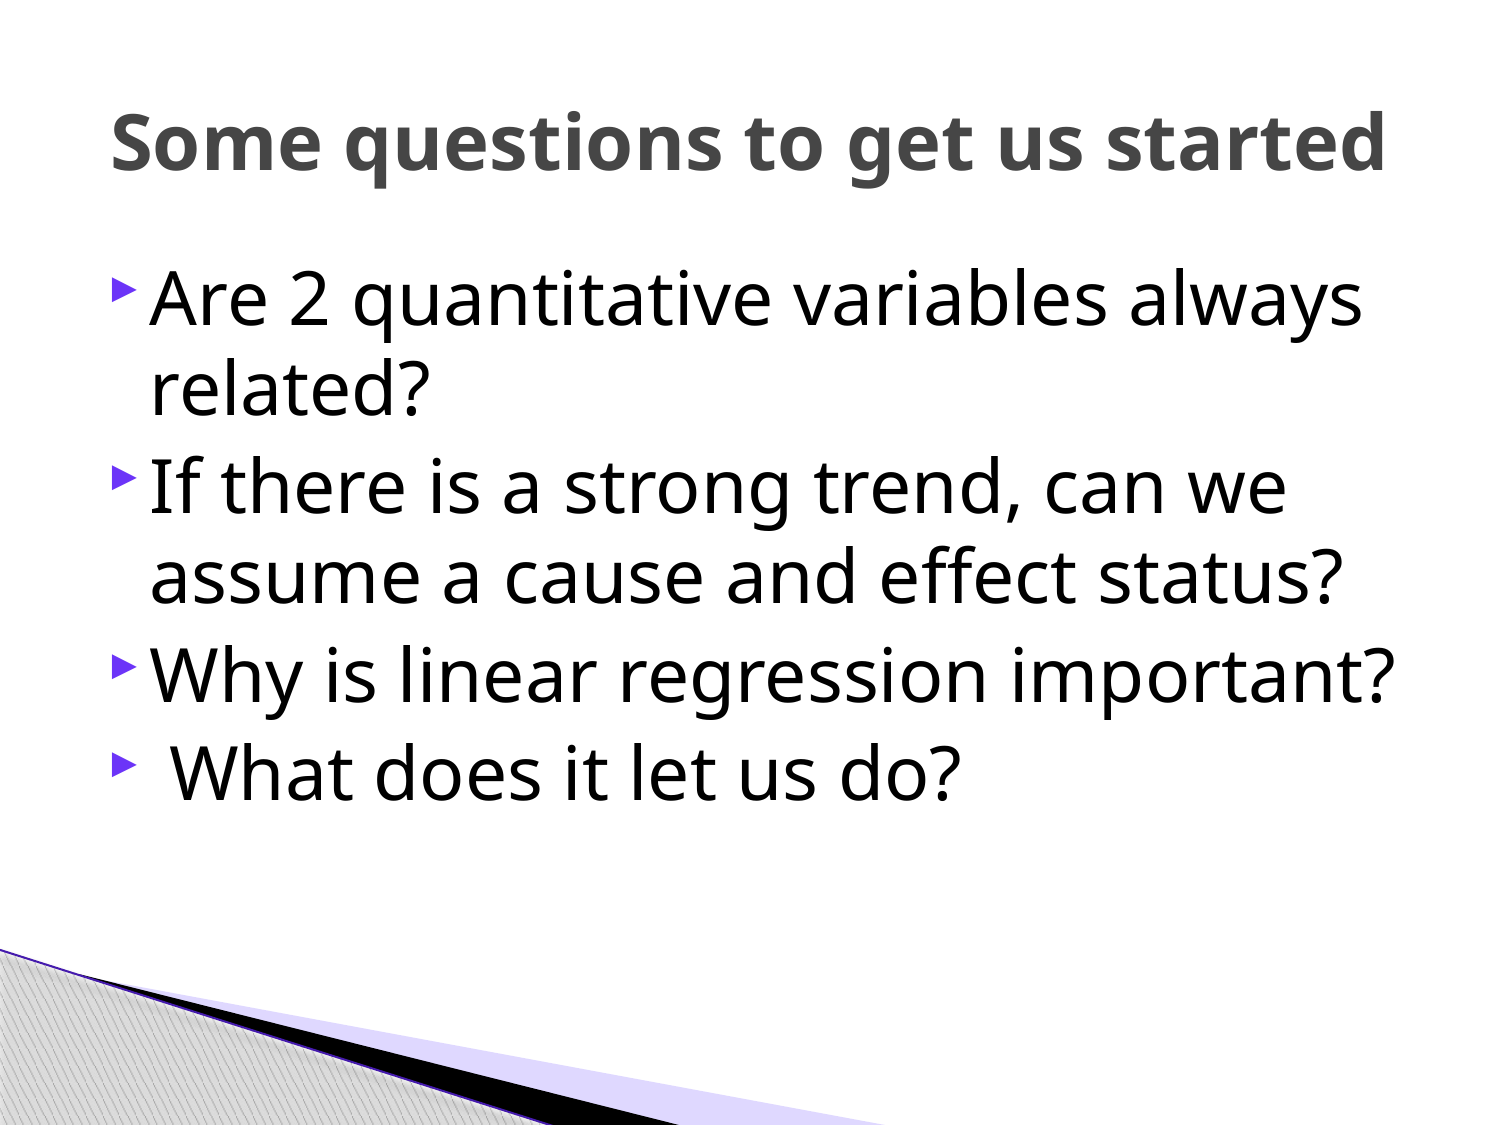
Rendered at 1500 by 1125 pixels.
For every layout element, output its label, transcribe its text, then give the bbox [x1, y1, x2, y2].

list Are 2 quantitative variables always related? If there is a strong trend, can we assume a cause and effect status? Why is linear regression important? What does it let us do? [75, 243, 1425, 986]
title Some questions to get us started [75, 45, 1425, 233]
